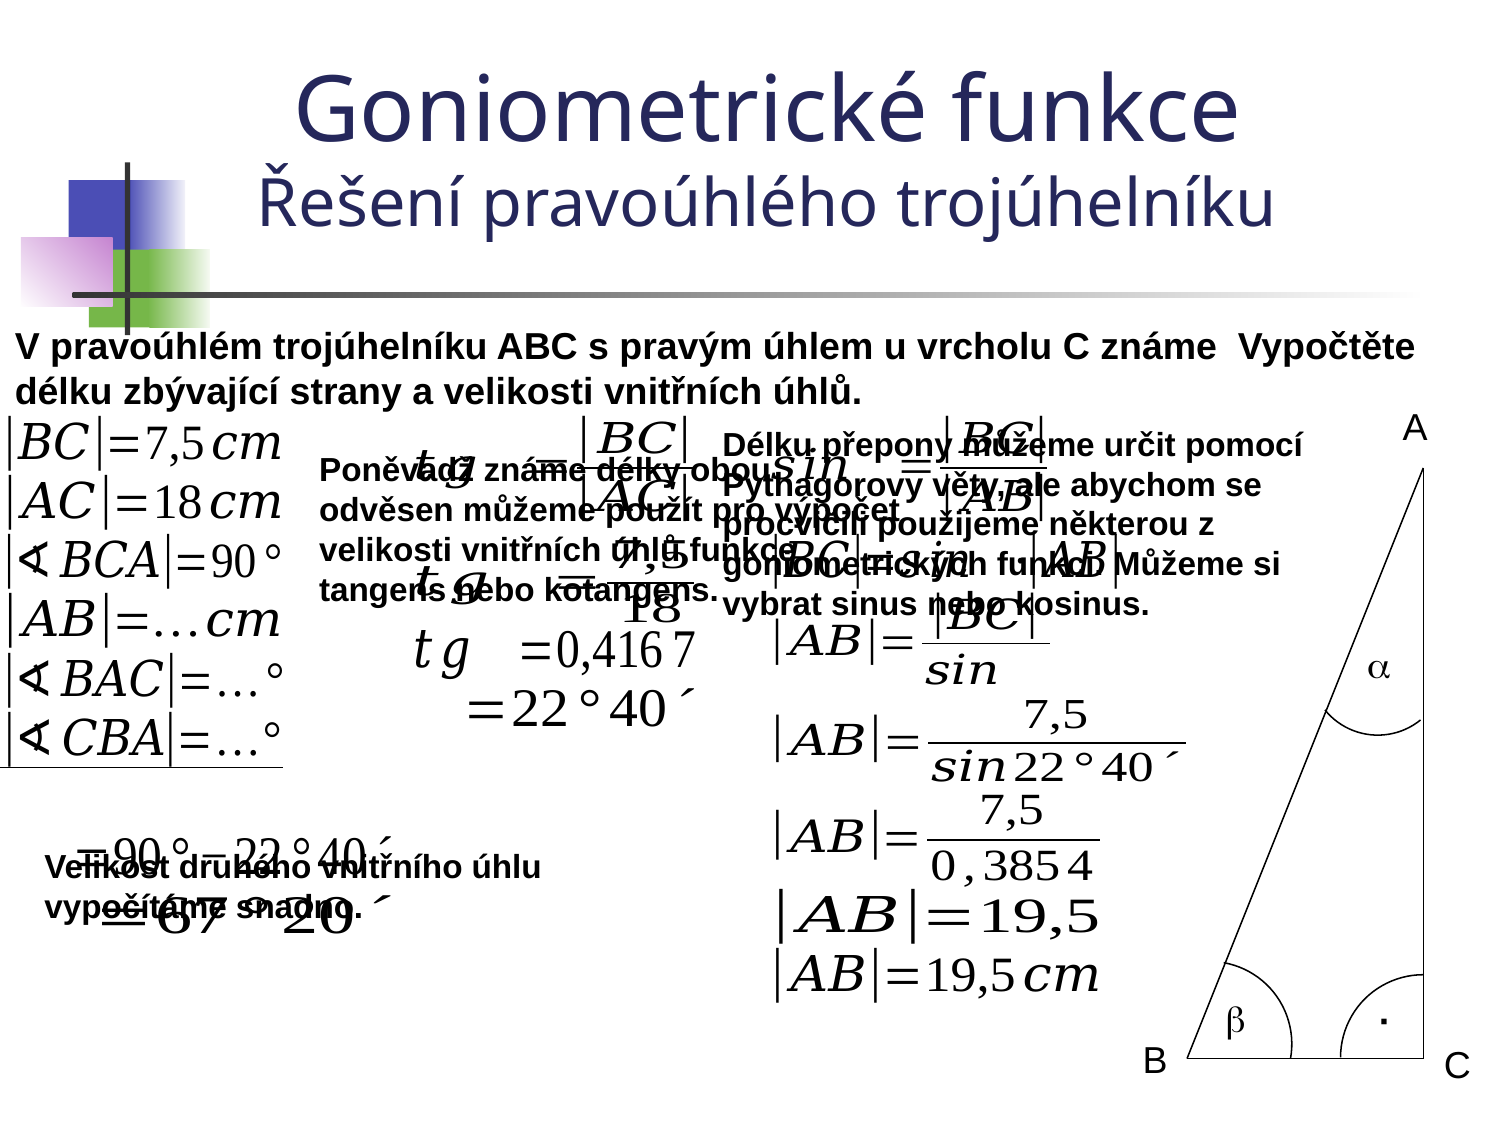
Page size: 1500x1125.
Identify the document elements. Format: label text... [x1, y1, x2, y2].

text_box Poněvadž známe délky obou odvěsen můžeme použít pro výpočet velikosti vnitřních úhlů funkce tangens nebo kotangens. [304, 440, 707, 616]
text_box Goniometrické funkce Řešení pravoúhlého trojúhelníku [218, 42, 1317, 248]
text_box A [1387, 395, 1459, 456]
text_box a [1428, 633, 1435, 694]
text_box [1186, 467, 1424, 1059]
text_box Velikost druhého vnitřního úhlu vypočítáme snadno. [29, 837, 644, 933]
text_box B [1127, 1028, 1199, 1088]
text_box C [1429, 1033, 1500, 1094]
text_box Délku přepony můžeme určit pomocí Pythagorovy věty, ale abychom se procvičili použijeme některou z goniometrických funkci. Můžeme si vybrat sinus nebo kosinus. [707, 415, 1322, 630]
